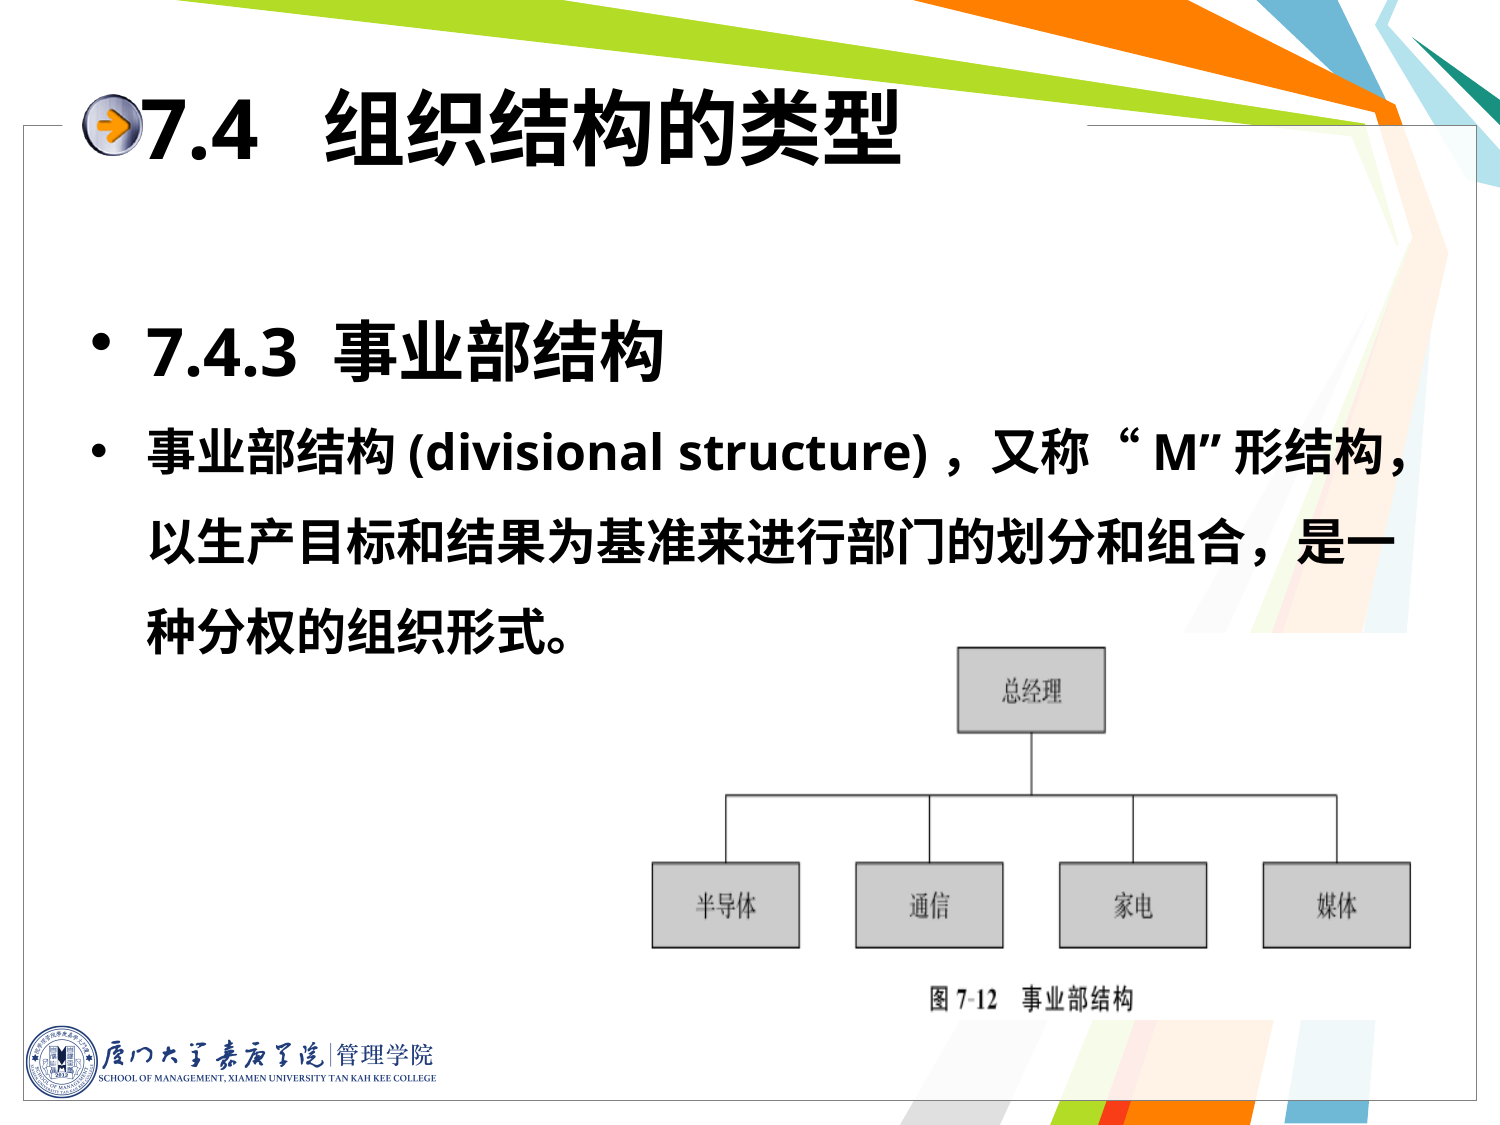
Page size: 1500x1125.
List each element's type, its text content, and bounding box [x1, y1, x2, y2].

picture [82, 94, 125, 156]
picture [643, 633, 1426, 1020]
picture [24, 1024, 438, 1100]
title 7.4 组织结构的类型 [125, 32, 1159, 220]
list 7.4.3 事业部结构 事业部结构(divisional structure)，又称“M”形结构，以生产目标和结果为基准来进行部门的划分和组合，是一种分权的组织形式。 [75, 262, 1425, 1005]
